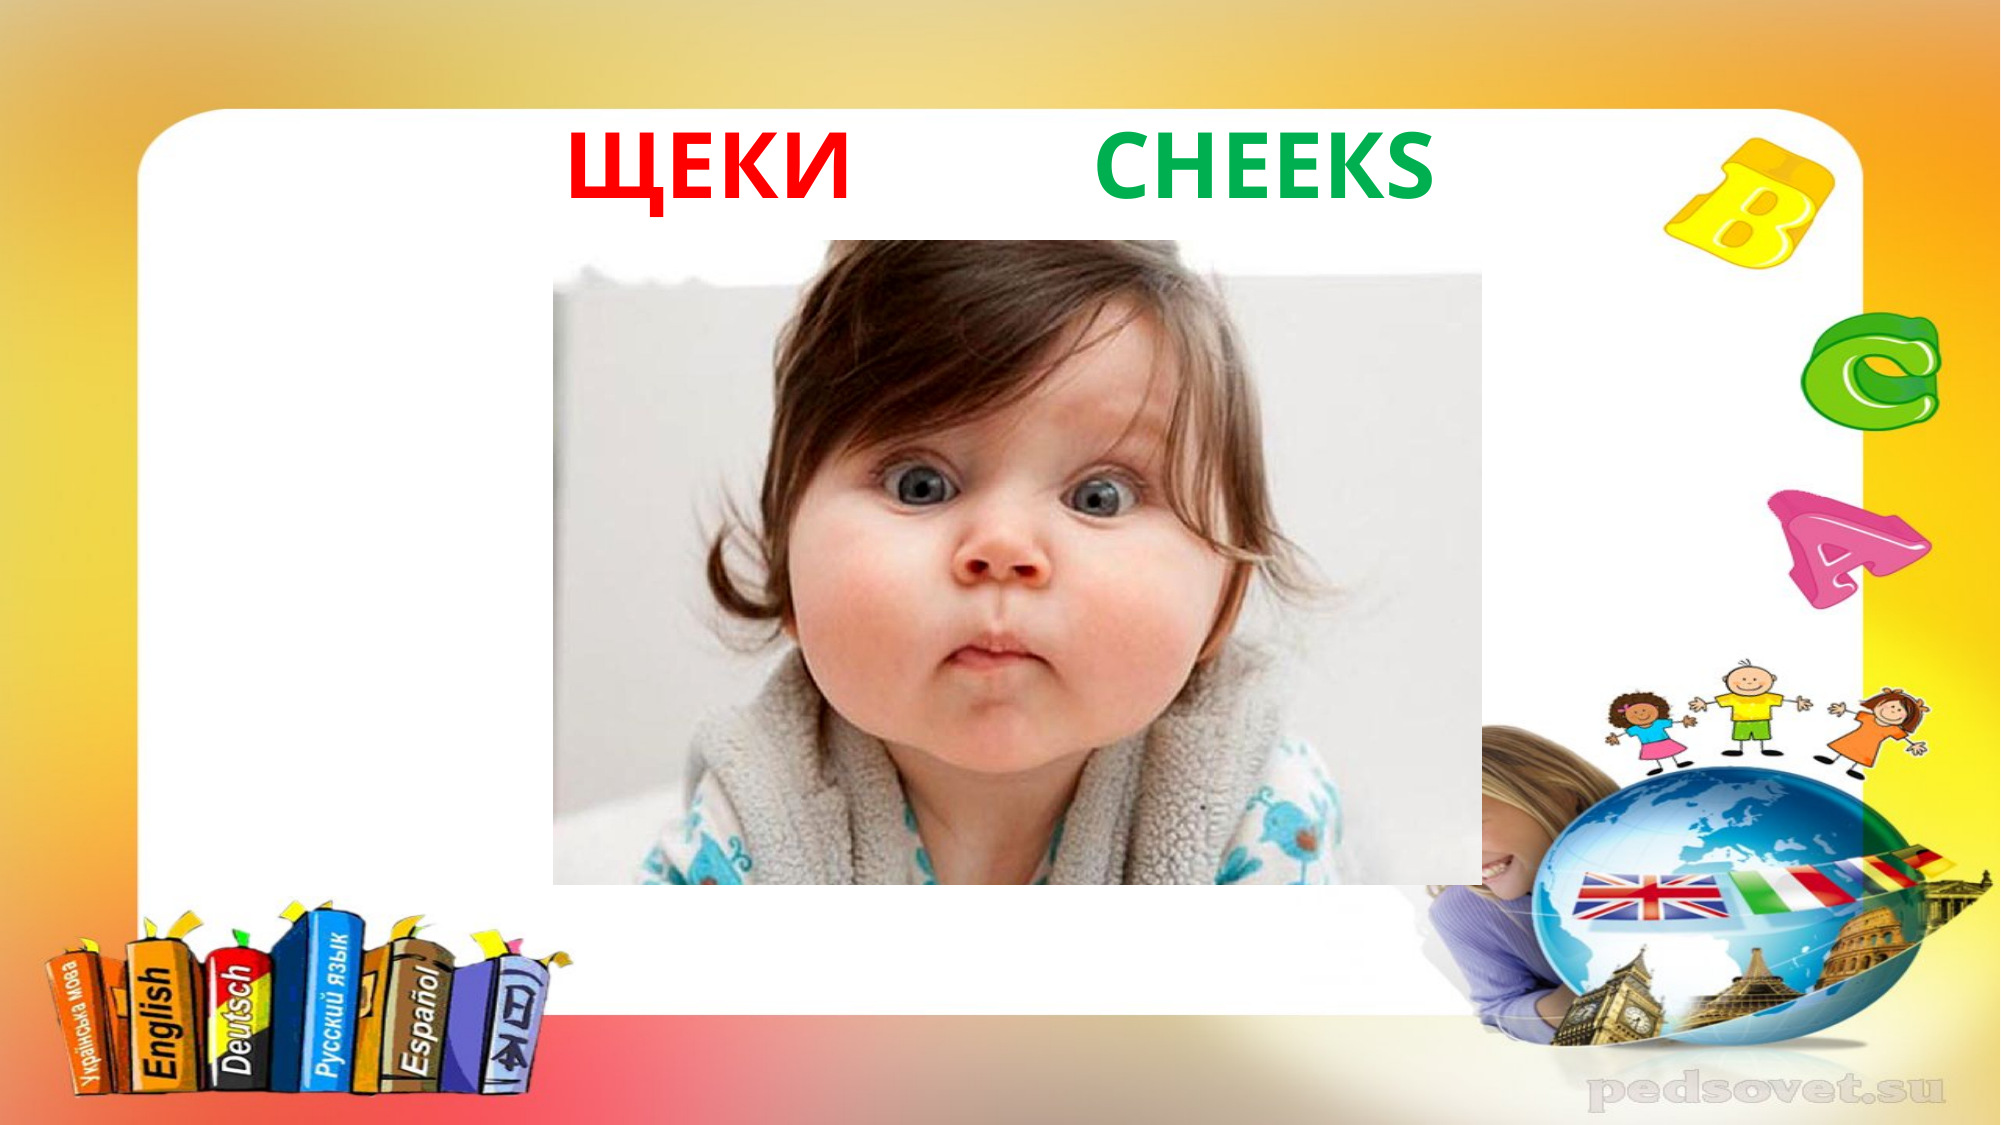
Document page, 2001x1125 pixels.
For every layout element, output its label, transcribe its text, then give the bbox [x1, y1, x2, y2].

picture [0, 0, 2001, 1125]
title ЩЕКИ СНEEКS [137, 59, 1863, 278]
